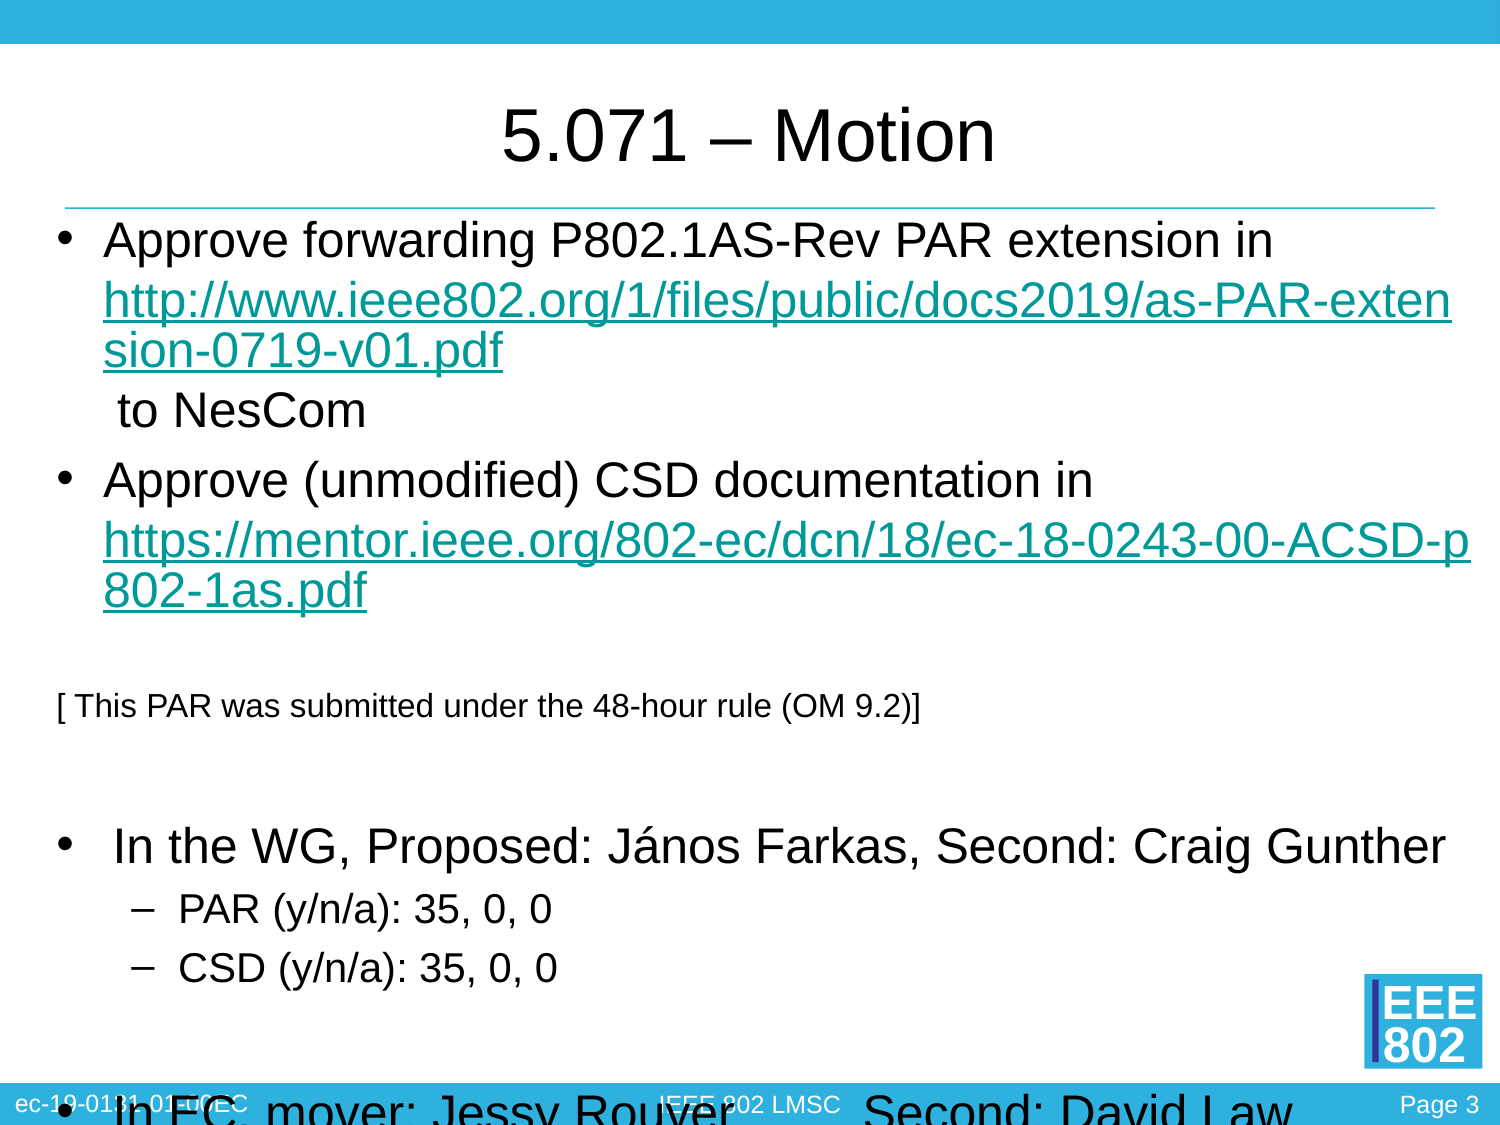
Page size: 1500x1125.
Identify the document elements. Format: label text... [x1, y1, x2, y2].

title 5.071 – Motion [75, 66, 1425, 197]
list Approve forwarding P802.1AS-Rev PAR extension in http://www.ieee802.org/1/files/public/docs2019/as-PAR-extension-0719-v01.pdf to NesCom Approve (unmodified) CSD documentation in https://mentor.ieee.org/802-ec/dcn/18/ec-18-0243-00-ACSD-p802-1as.pdf [ This PAR was submitted under the 48-hour rule (OM 9.2)] In the WG, Proposed: János Farkas, Second: Craig Gunther PAR (y/n/a): 35, 0, 0 CSD (y/n/a): 35, 0, 0 In EC, mover: Jessy Rouyer Second: David Law (y/n/a): <y>, <n>, <a> [41, 200, 1488, 1018]
